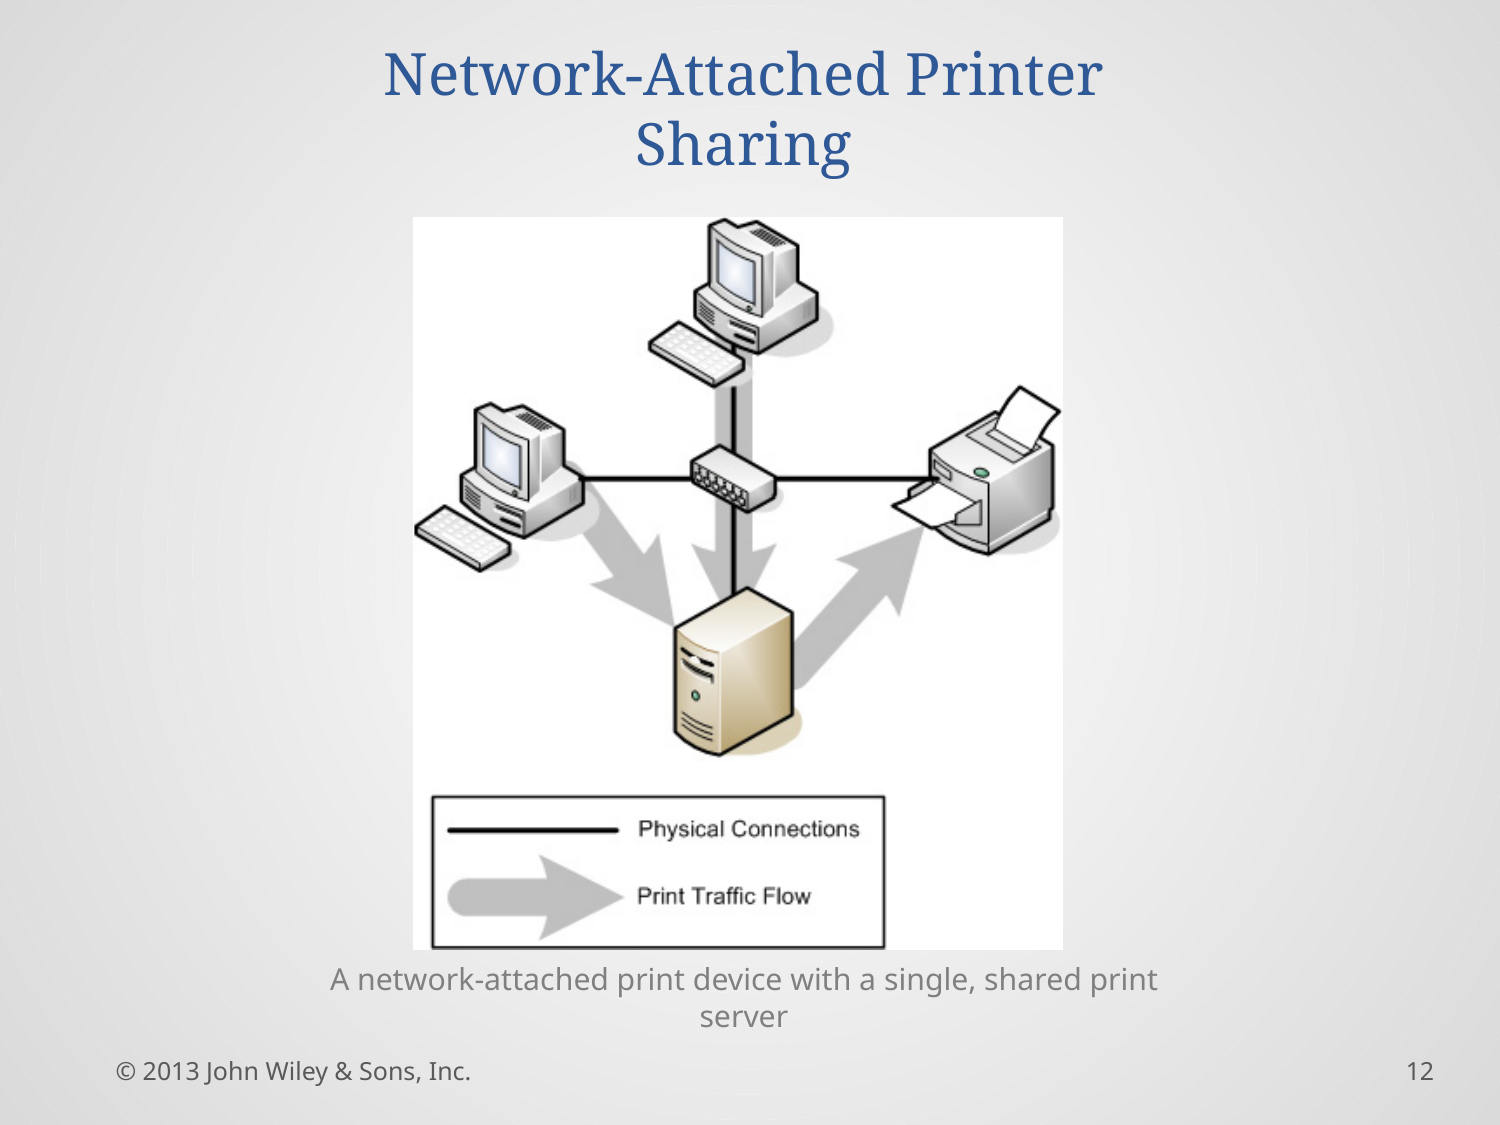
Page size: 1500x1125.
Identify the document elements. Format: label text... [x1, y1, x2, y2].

footer © 2013 John Wiley & Sons, Inc. [108, 1042, 576, 1103]
slide_number 12 [1401, 1042, 1494, 1103]
list A network-attached print device with a single, shared print server [275, 953, 1213, 1041]
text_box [412, 217, 1063, 1001]
title Network-Attached Printer Sharing [275, 37, 1213, 185]
